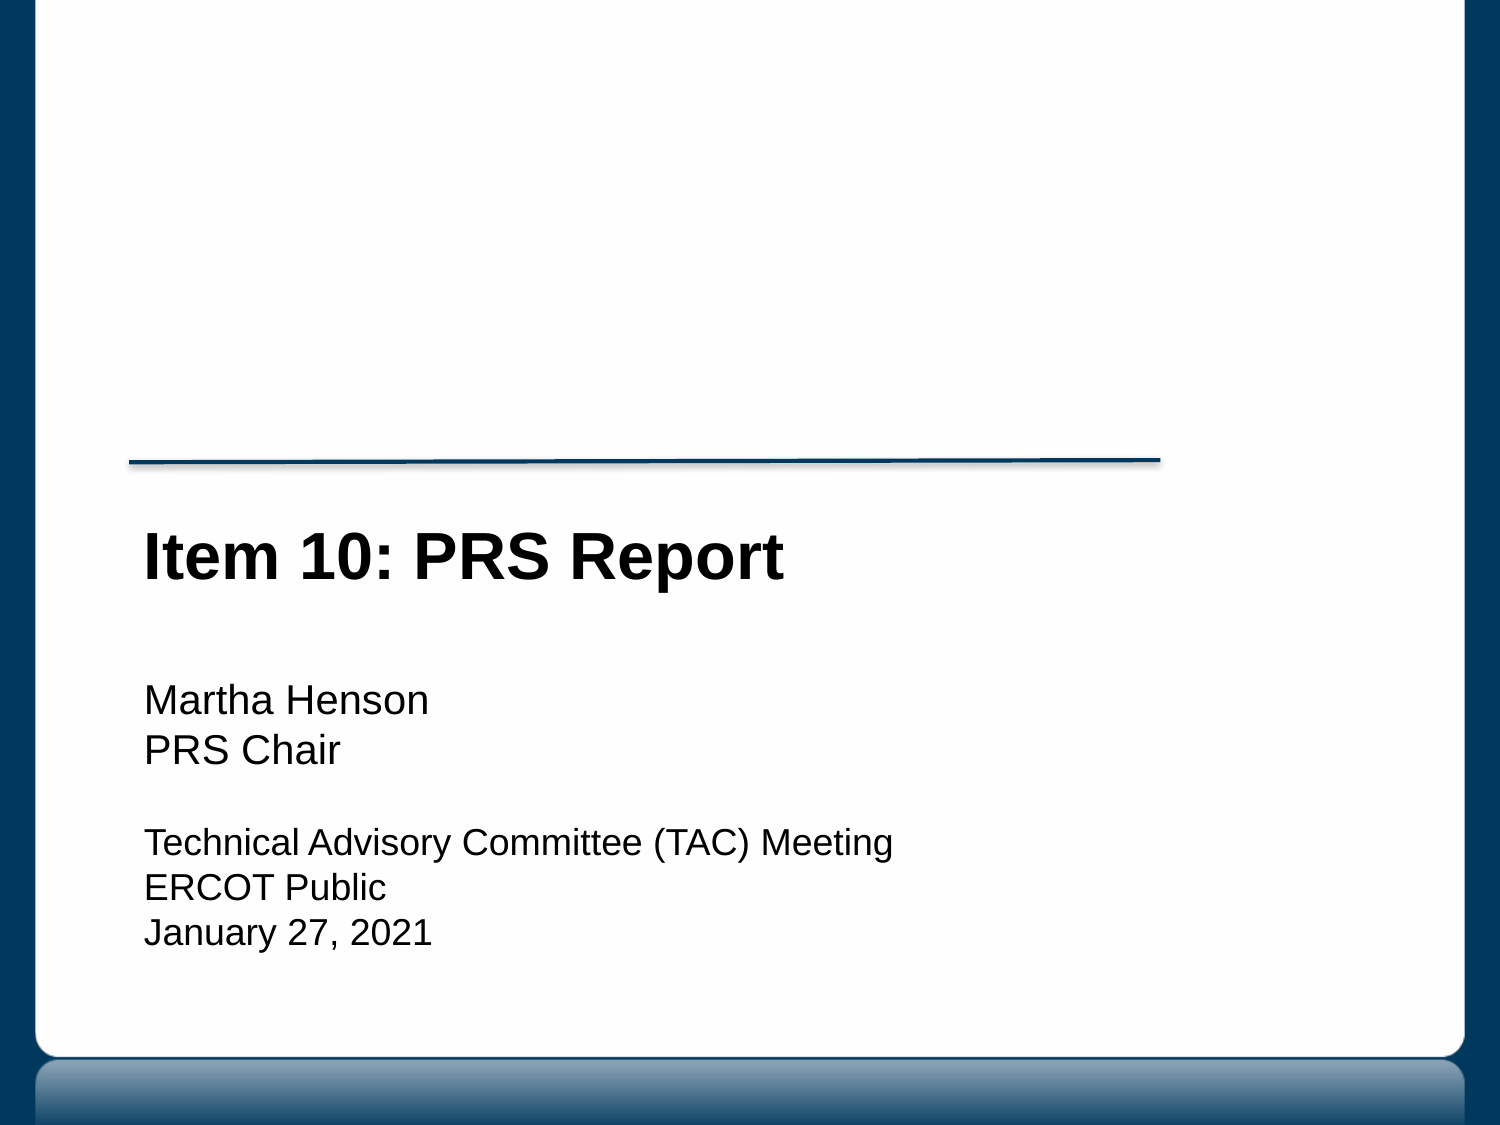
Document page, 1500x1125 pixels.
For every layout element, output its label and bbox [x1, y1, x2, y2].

text_box [128, 459, 1367, 931]
picture [35, 0, 1465, 1125]
